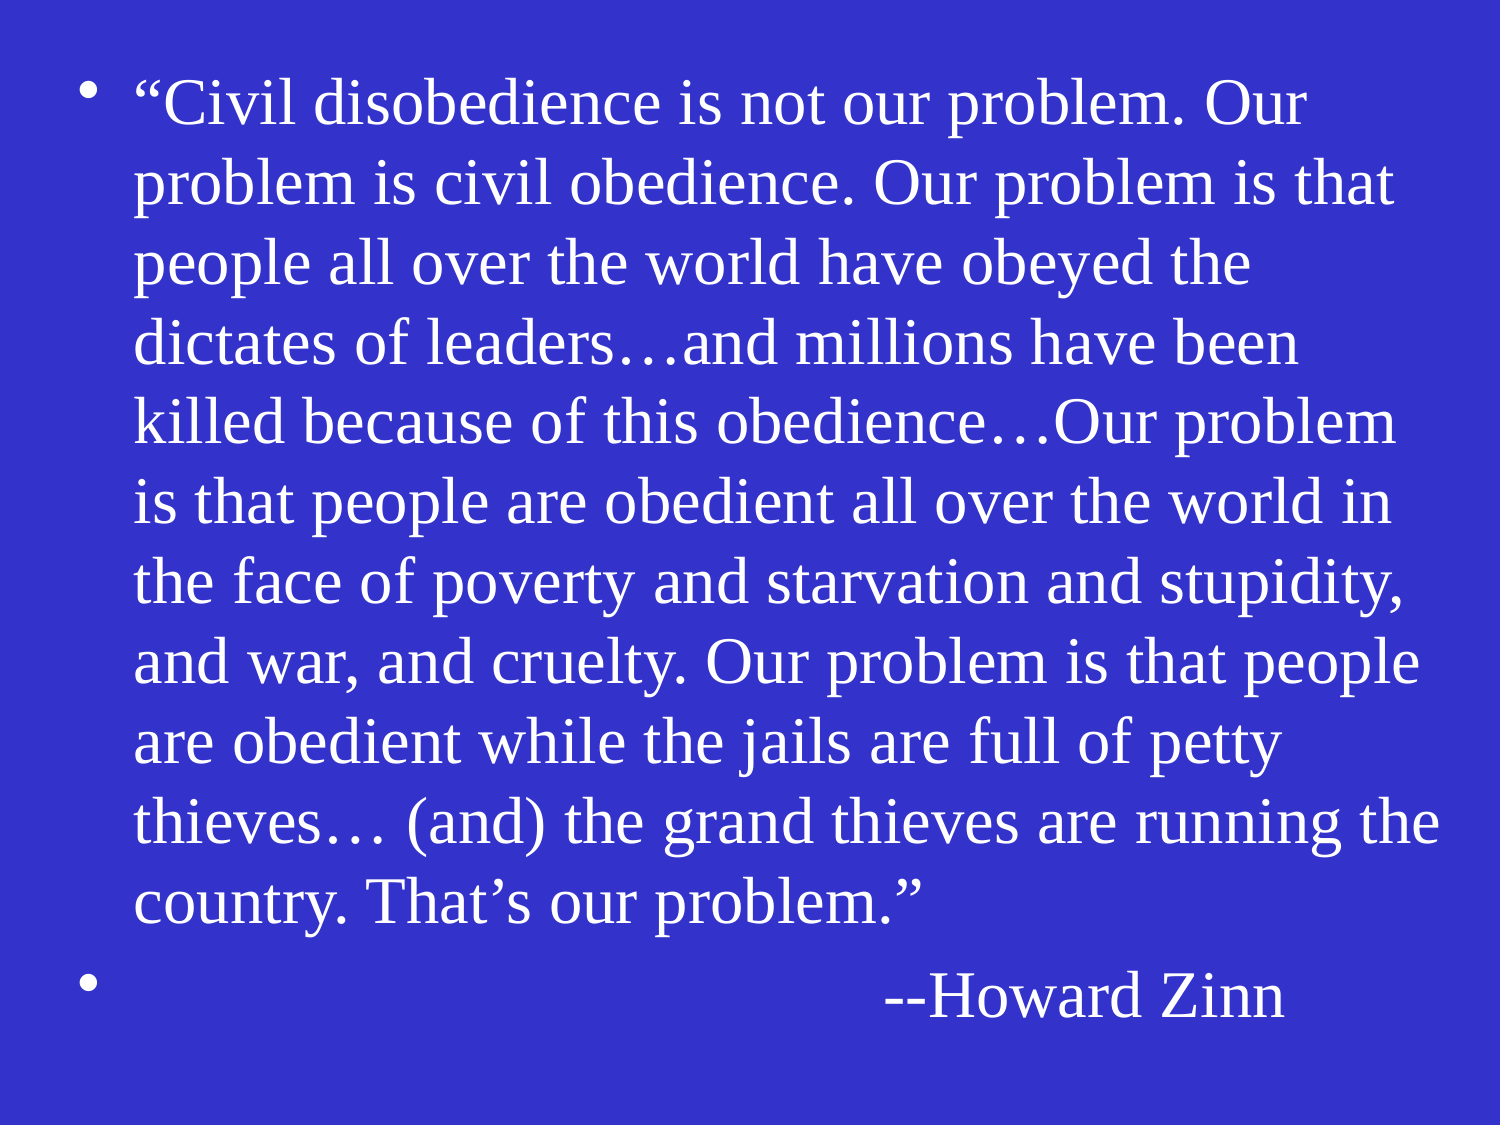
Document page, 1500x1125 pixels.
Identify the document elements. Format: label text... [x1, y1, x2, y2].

list “Civil disobedience is not our problem. Our problem is civil obedience. Our problem is that people all over the world have obeyed the dictates of leaders…and millions have been killed because of this obedience…Our problem is that people are obedient all over the world in the face of poverty and starvation and stupidity, and war, and cruelty. Our problem is that people are obedient while the jails are full of petty thieves… (and) the grand thieves are running the country. That’s our problem.” --Howard Zinn [62, 50, 1463, 725]
